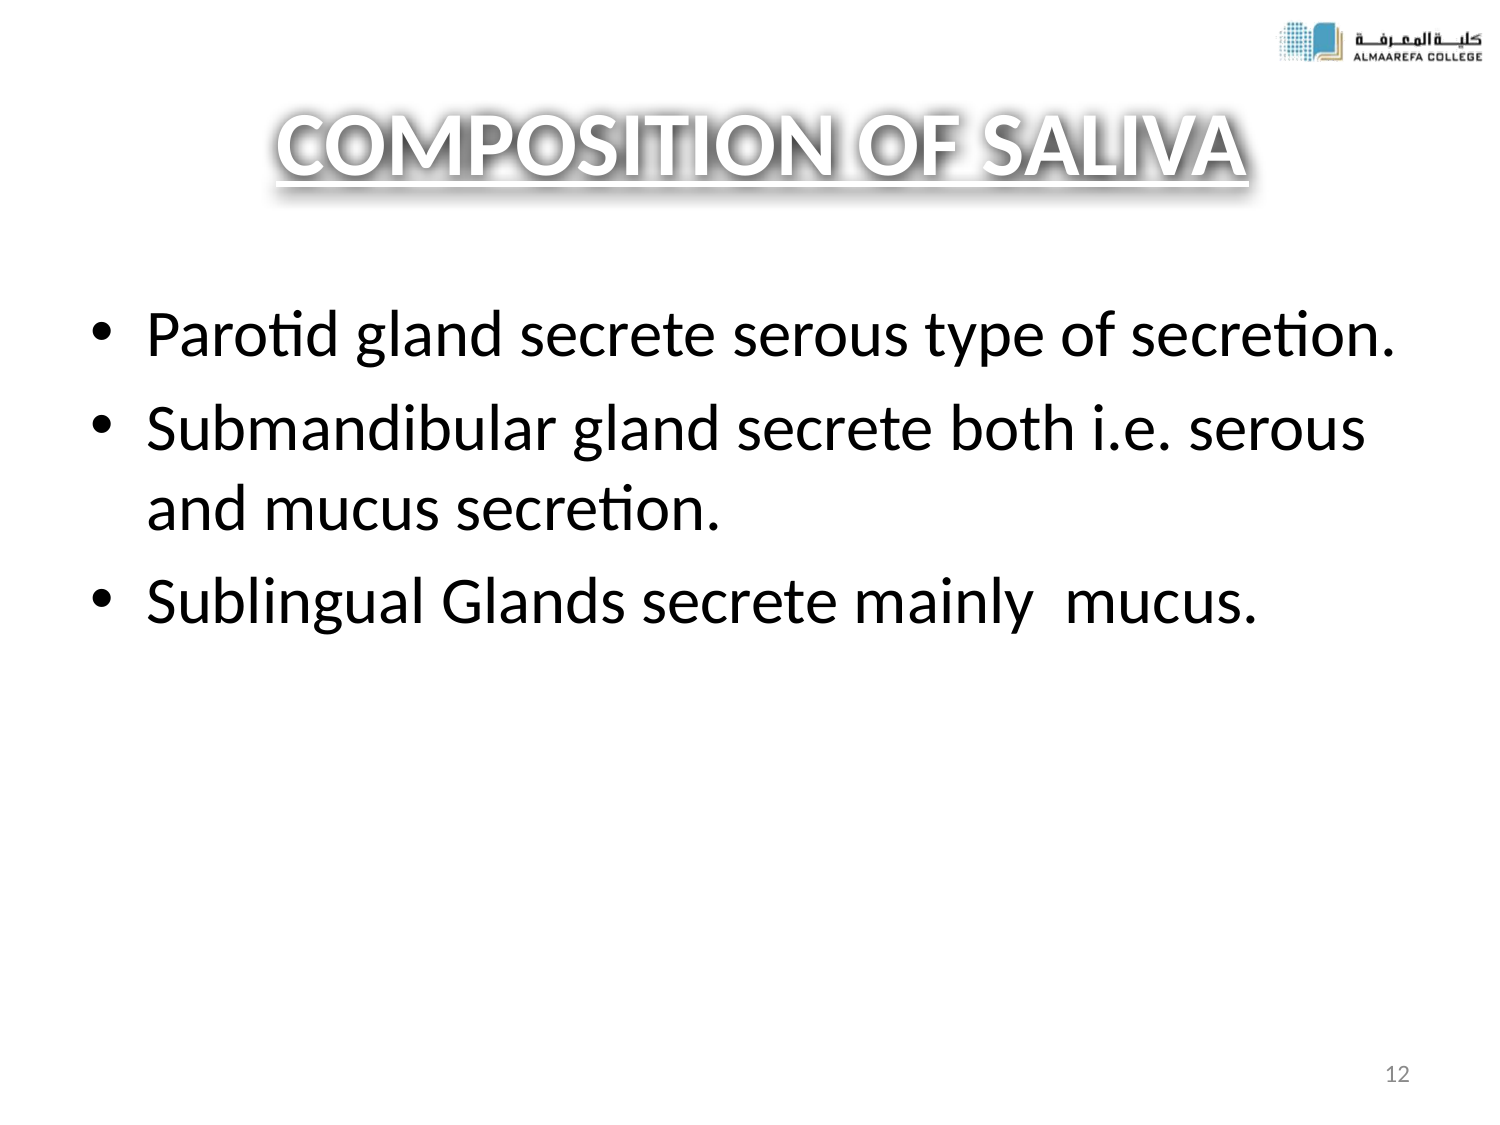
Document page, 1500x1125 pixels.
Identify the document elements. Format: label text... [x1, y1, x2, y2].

title COMPOSITION OF SALIVA [87, 45, 1438, 233]
list Parotid gland secrete serous type of secretion. Submandibular gland secrete both i.e. serous and mucus secretion. Sublingual Glands secrete mainly mucus. [75, 282, 1425, 1025]
picture [1275, 12, 1487, 78]
slide_number 12 [1074, 1042, 1425, 1103]
